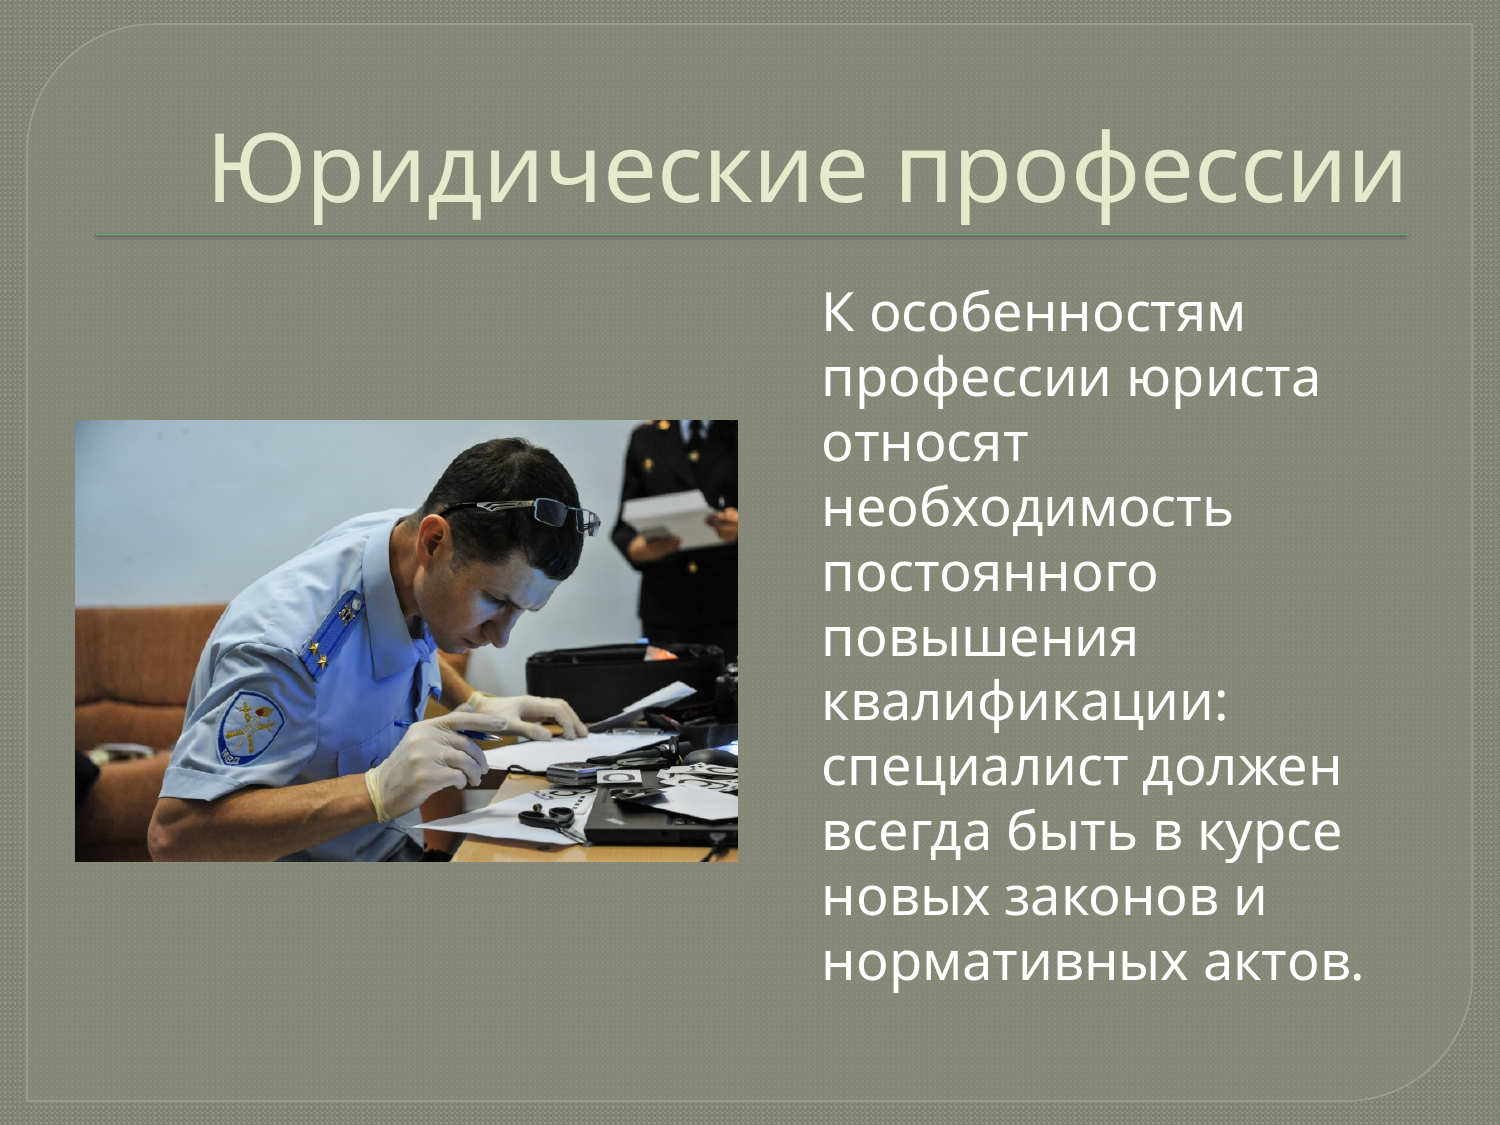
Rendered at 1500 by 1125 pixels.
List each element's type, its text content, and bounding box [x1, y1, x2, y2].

list К особенностям профессии юриста относят необходимость постоянного повышения квалификации: специалист должен всегда быть в курсе новых законов и нормативных актов. [762, 270, 1425, 1013]
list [74, 420, 738, 863]
title Юридические профессии [75, 41, 1425, 230]
